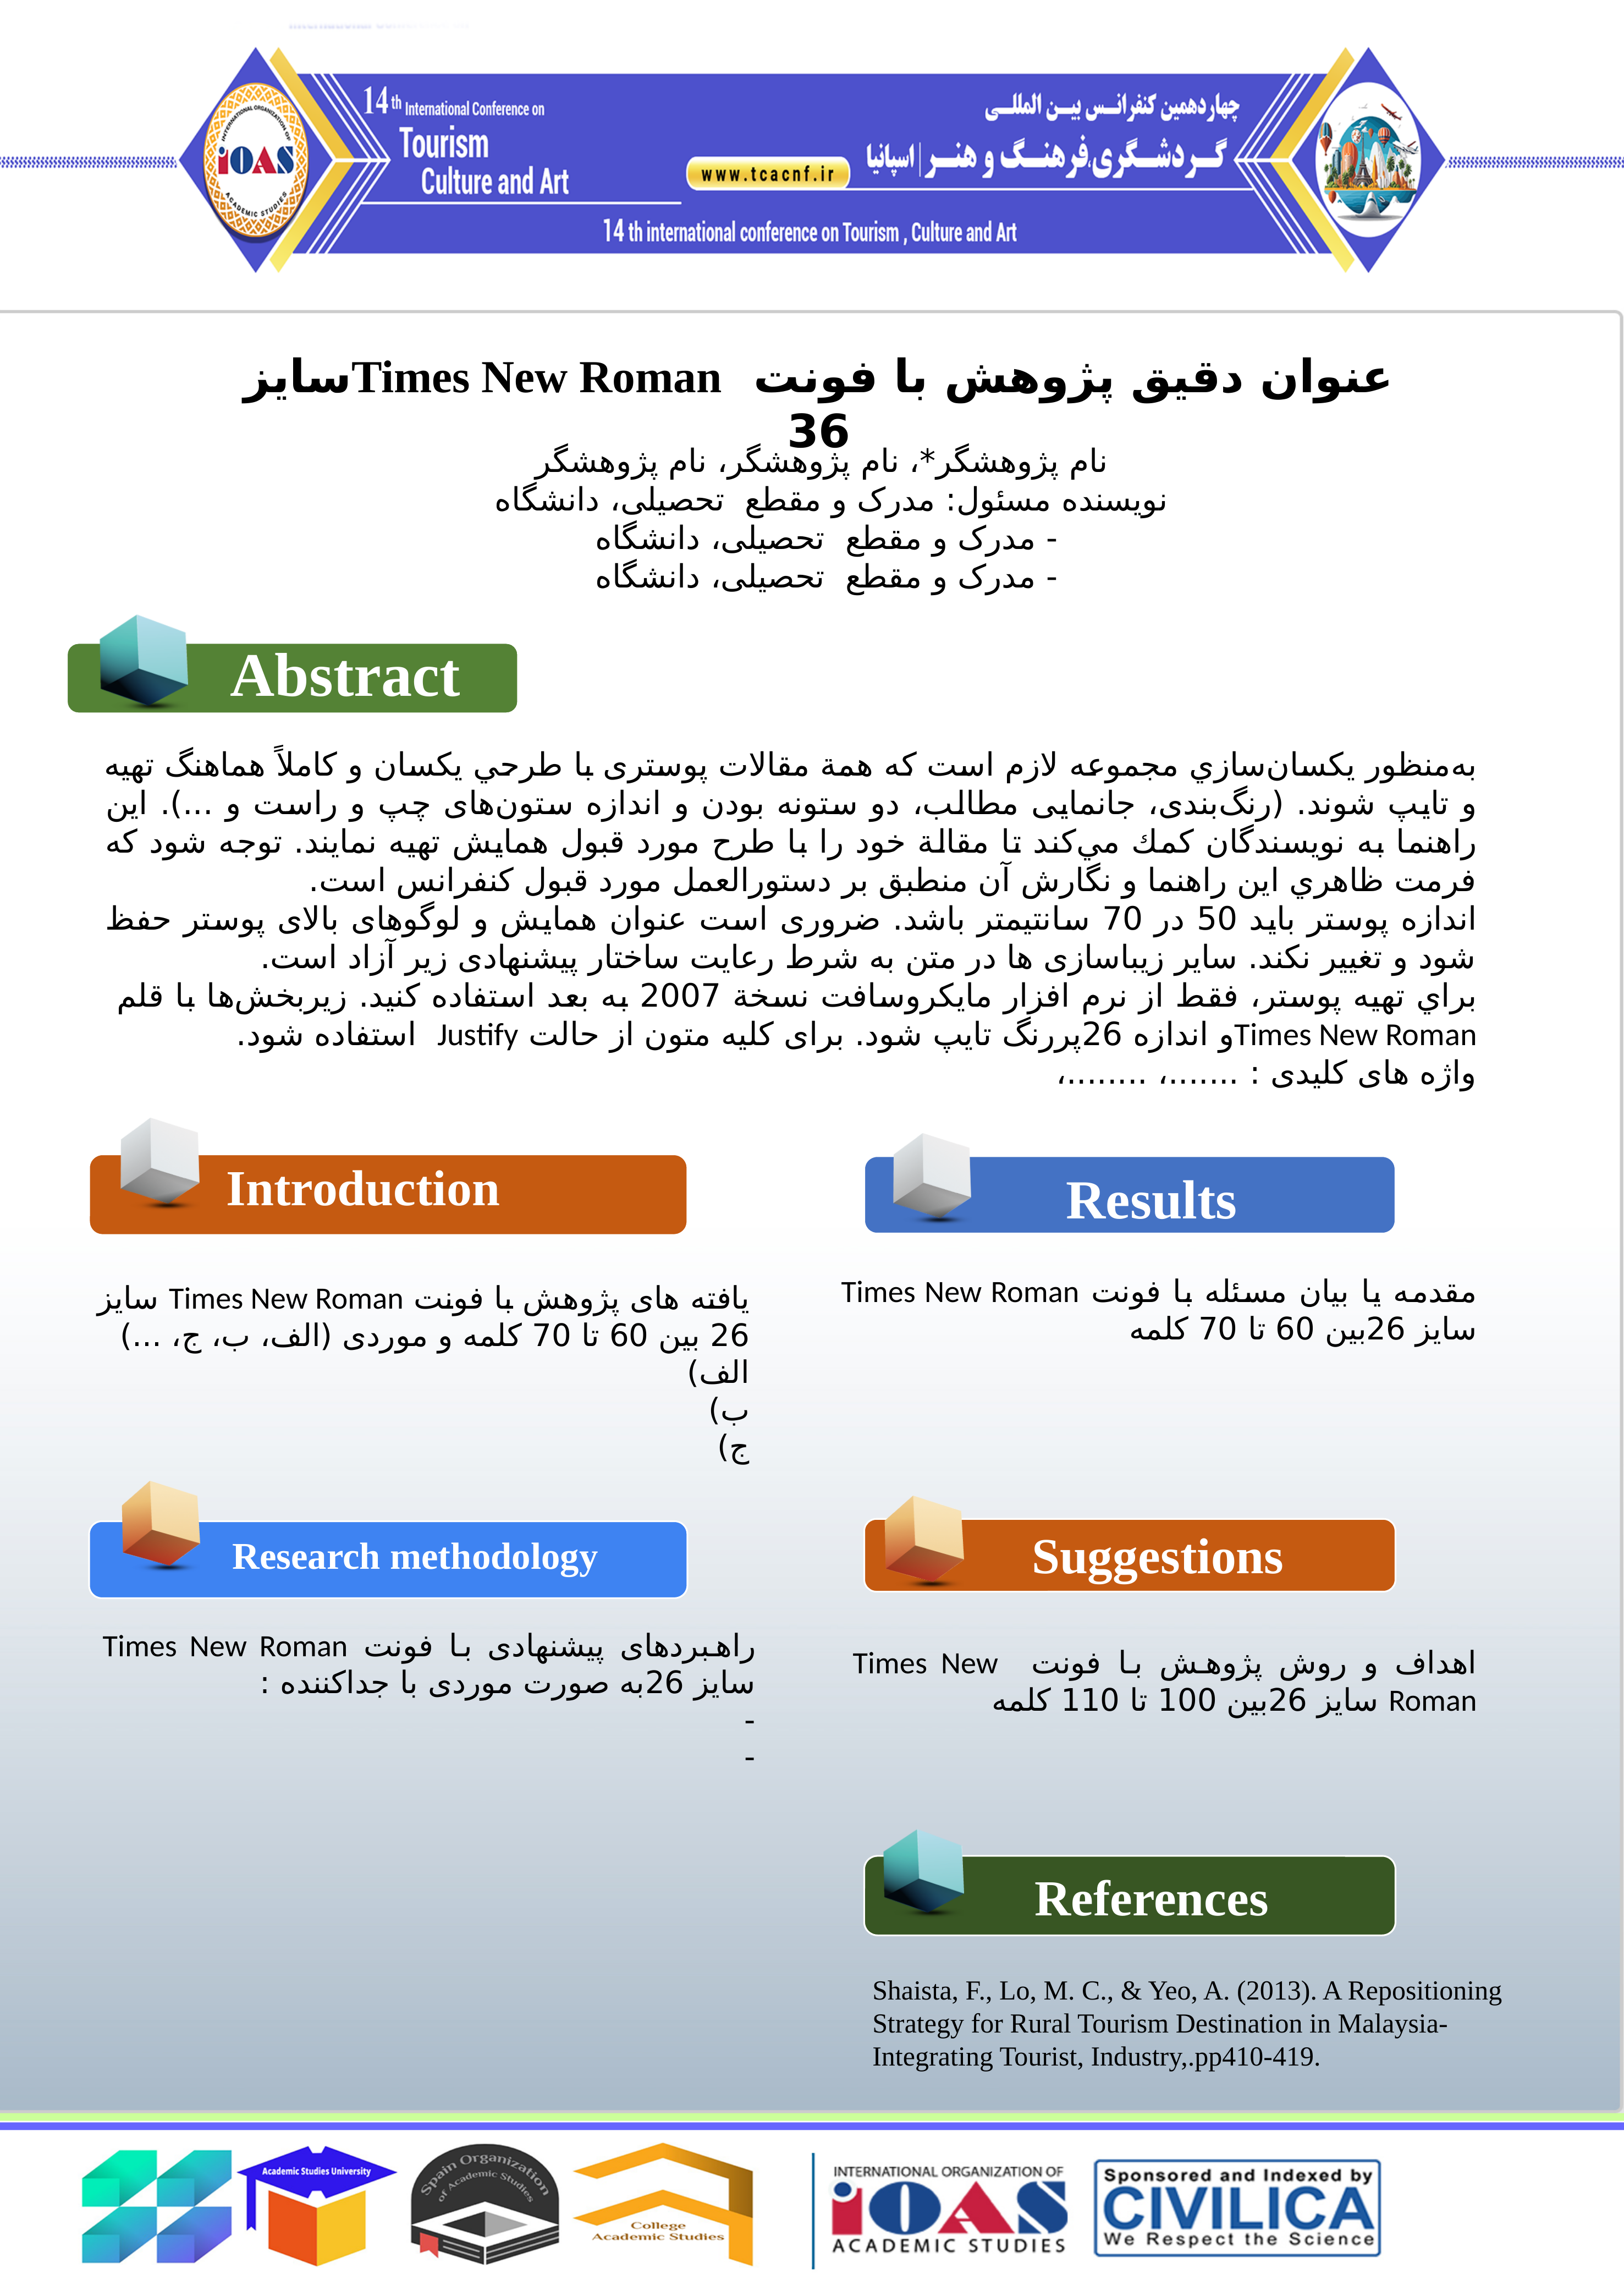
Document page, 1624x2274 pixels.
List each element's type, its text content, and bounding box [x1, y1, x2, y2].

text_box [65, 642, 519, 715]
text_box Abstract [222, 630, 469, 713]
text_box راهبردهای پیشنهادی با فونت Times New Roman سایز 26به صورت موردی با جداکننده : - - [89, 1621, 764, 1778]
text_box نام پژوهشگر*، نام پژوهشگر، نام پژوهشگر نویسنده مسئول: مدرک و مقطع تحصیلی، دانشگاه - مدرک و مقطع تحصیلی، دانشگاه - مدرک و مقطع تحصیلی، دانشگاه [179, 436, 1464, 598]
text_box [863, 1518, 1397, 1593]
text_box Introduction [218, 1151, 509, 1220]
text_box Results [1058, 1160, 1258, 1234]
picture [0, 0, 1624, 2274]
text_box References [1026, 1860, 1290, 1930]
text_box به‌منظور يكسان‌سازي مجموعه لازم است كه همة مقالات پوستری با طرحي يكسان و كاملاً هماهنگ تهيه و تايپ شوند. (رنگ‌بندی، جانمایی مطالب، دو ستونه بودن و اندازه ستون‌های چپ و راست و ...). اين راهنما به نويسندگان كمك مي‌كند تا مقالة خود را با طرح مورد قبول همایش تهيه نمايند. توجه شود كه فرمت ظاهري اين راهنما و نگارش آن منطبق بر دستورالعمل مورد قبول کنفرانس است. اندازه پوستر باید 50 در 70 سانتیمتر باشد. ضروری است عنوان همایش و لوگوهای بالای پوستر حفظ شود و تغییر نکند. سایر زیباسازی ها در متن به شرط رعایت ساختار پیشنهادی زیر آزاد است. براي تهیه پوستر، فقط از نرم افزار مايكروسافت نسخة 2007 به بعد استفاده كنيد. زيربخش‌ها با قلم Times New Romanو اندازه 26پررنگ تايپ شود. برای کلیه متون از حالت Justify استفاده شود. واژه های کلیدی : .......، ........، [96, 739, 1485, 1095]
text_box Suggestions [1023, 1519, 1293, 1588]
text_box [863, 1855, 1397, 1936]
text_box عنوان دقیق پژوهش با فونت Times New Romanسایز 36 [206, 343, 1432, 436]
text_box [88, 1153, 689, 1236]
text_box Shaista, F., Lo, M. C., & Yeo, A. (2013). A Repositioning Strategy for Rural Tourism Destination in Malaysia- Integrating Tourist, Industry,.pp410-419. [864, 1968, 1533, 2075]
text_box [88, 1520, 689, 1600]
text_box یافته های پژوهش با فونت Times New Roman سایز 26 بین 60 تا 70 کلمه و موردی (الف، ب، ج، ...) الف) ب) ج) [89, 1274, 758, 1468]
text_box اهداف و روش پژوهش با فونت Times New Roman سایز 26بین 100 تا 110 کلمه [838, 1638, 1485, 1721]
text_box Research methodology [210, 1527, 621, 1581]
text_box [863, 1155, 1397, 1235]
text_box مقدمه یا بیان مسئله با فونت Times New Roman سایز 26بین 60 تا 70 کلمه [831, 1267, 1485, 1350]
